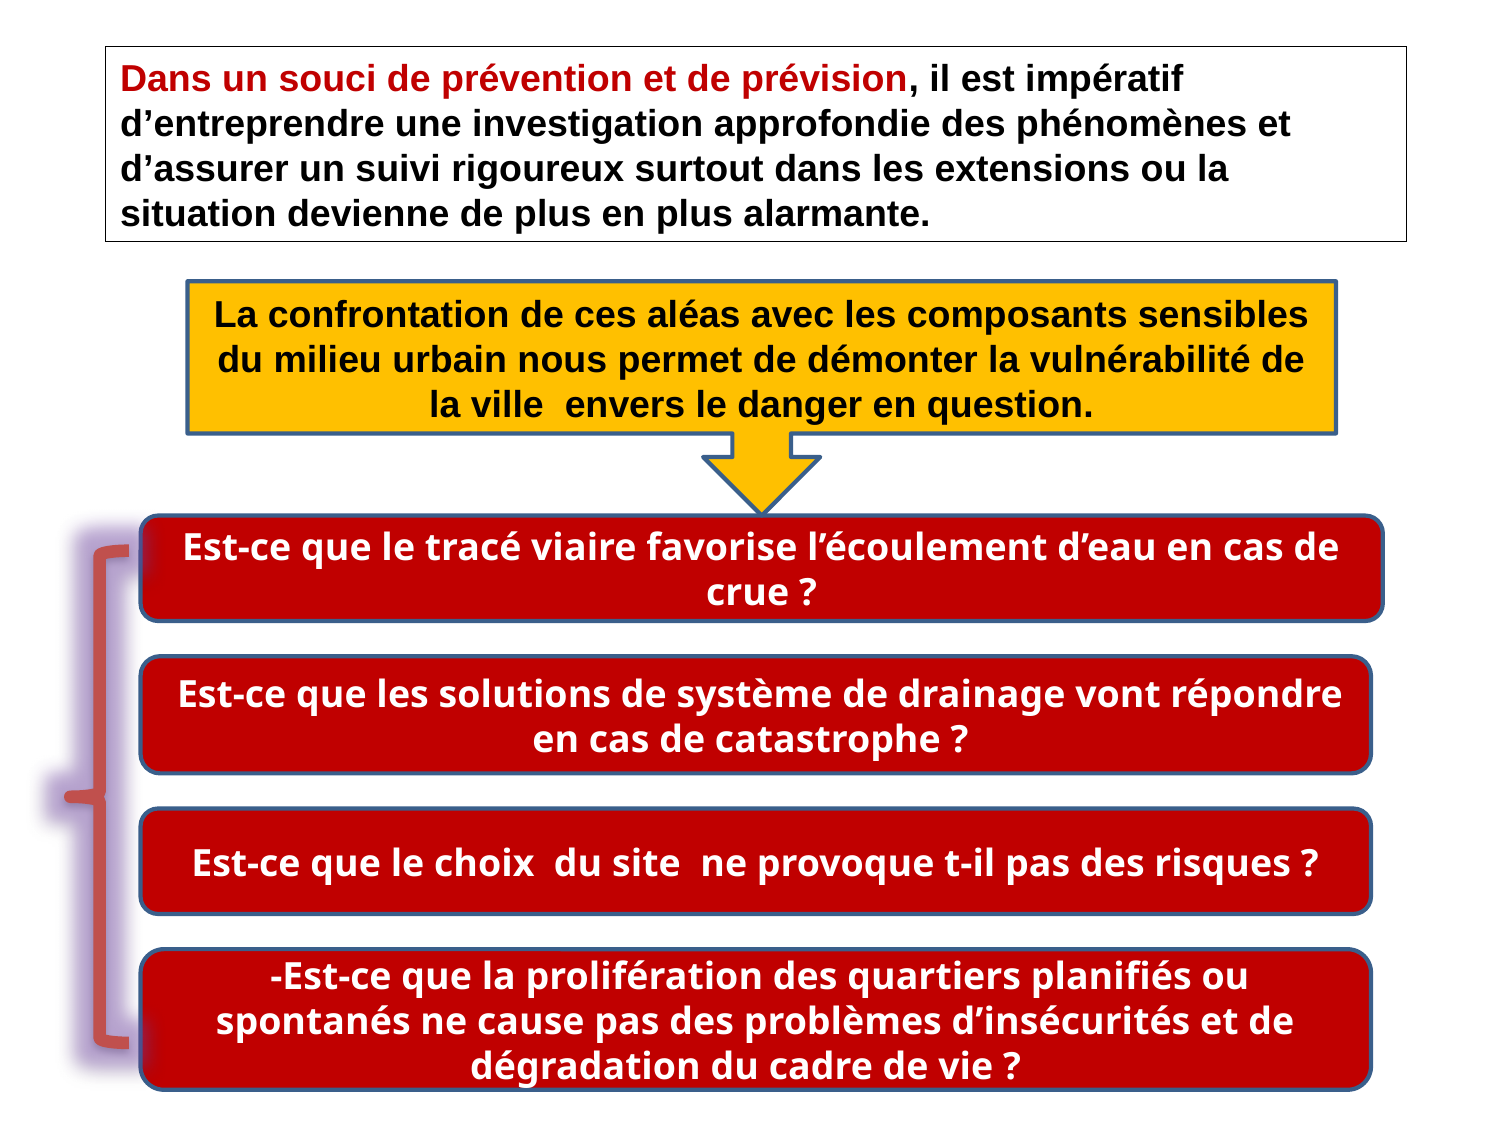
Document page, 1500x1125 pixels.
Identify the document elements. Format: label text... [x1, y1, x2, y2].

text_box [67, 547, 129, 1047]
text_box Dans un souci de prévention et de prévision, il est impératif d’entreprendre une investigation approfondie des phénomènes et d’assurer un suivi rigoureux surtout dans les extensions ou la situation devienne de plus en plus alarmante. [105, 46, 1407, 242]
text_box -Est-ce que la prolifération des quartiers planifiés ou spontanés ne cause pas des problèmes d’insécurités et de dégradation du cadre de vie ? [141, 947, 1374, 1092]
text_box Est-ce que les solutions de système de drainage vont répondre en cas de catastrophe ? [161, 654, 1374, 776]
text_box Est-ce que le choix du site ne provoque t-il pas des risques ? [161, 806, 1374, 917]
text_box La confrontation de ces aléas avec les composants sensibles du milieu urbain nous permet de démonter la vulnérabilité de la ville envers le danger en question. [185, 279, 1339, 518]
text_box Est-ce que le tracé viaire favorise l’écoulement d’eau en cas de crue ? [143, 513, 1385, 624]
